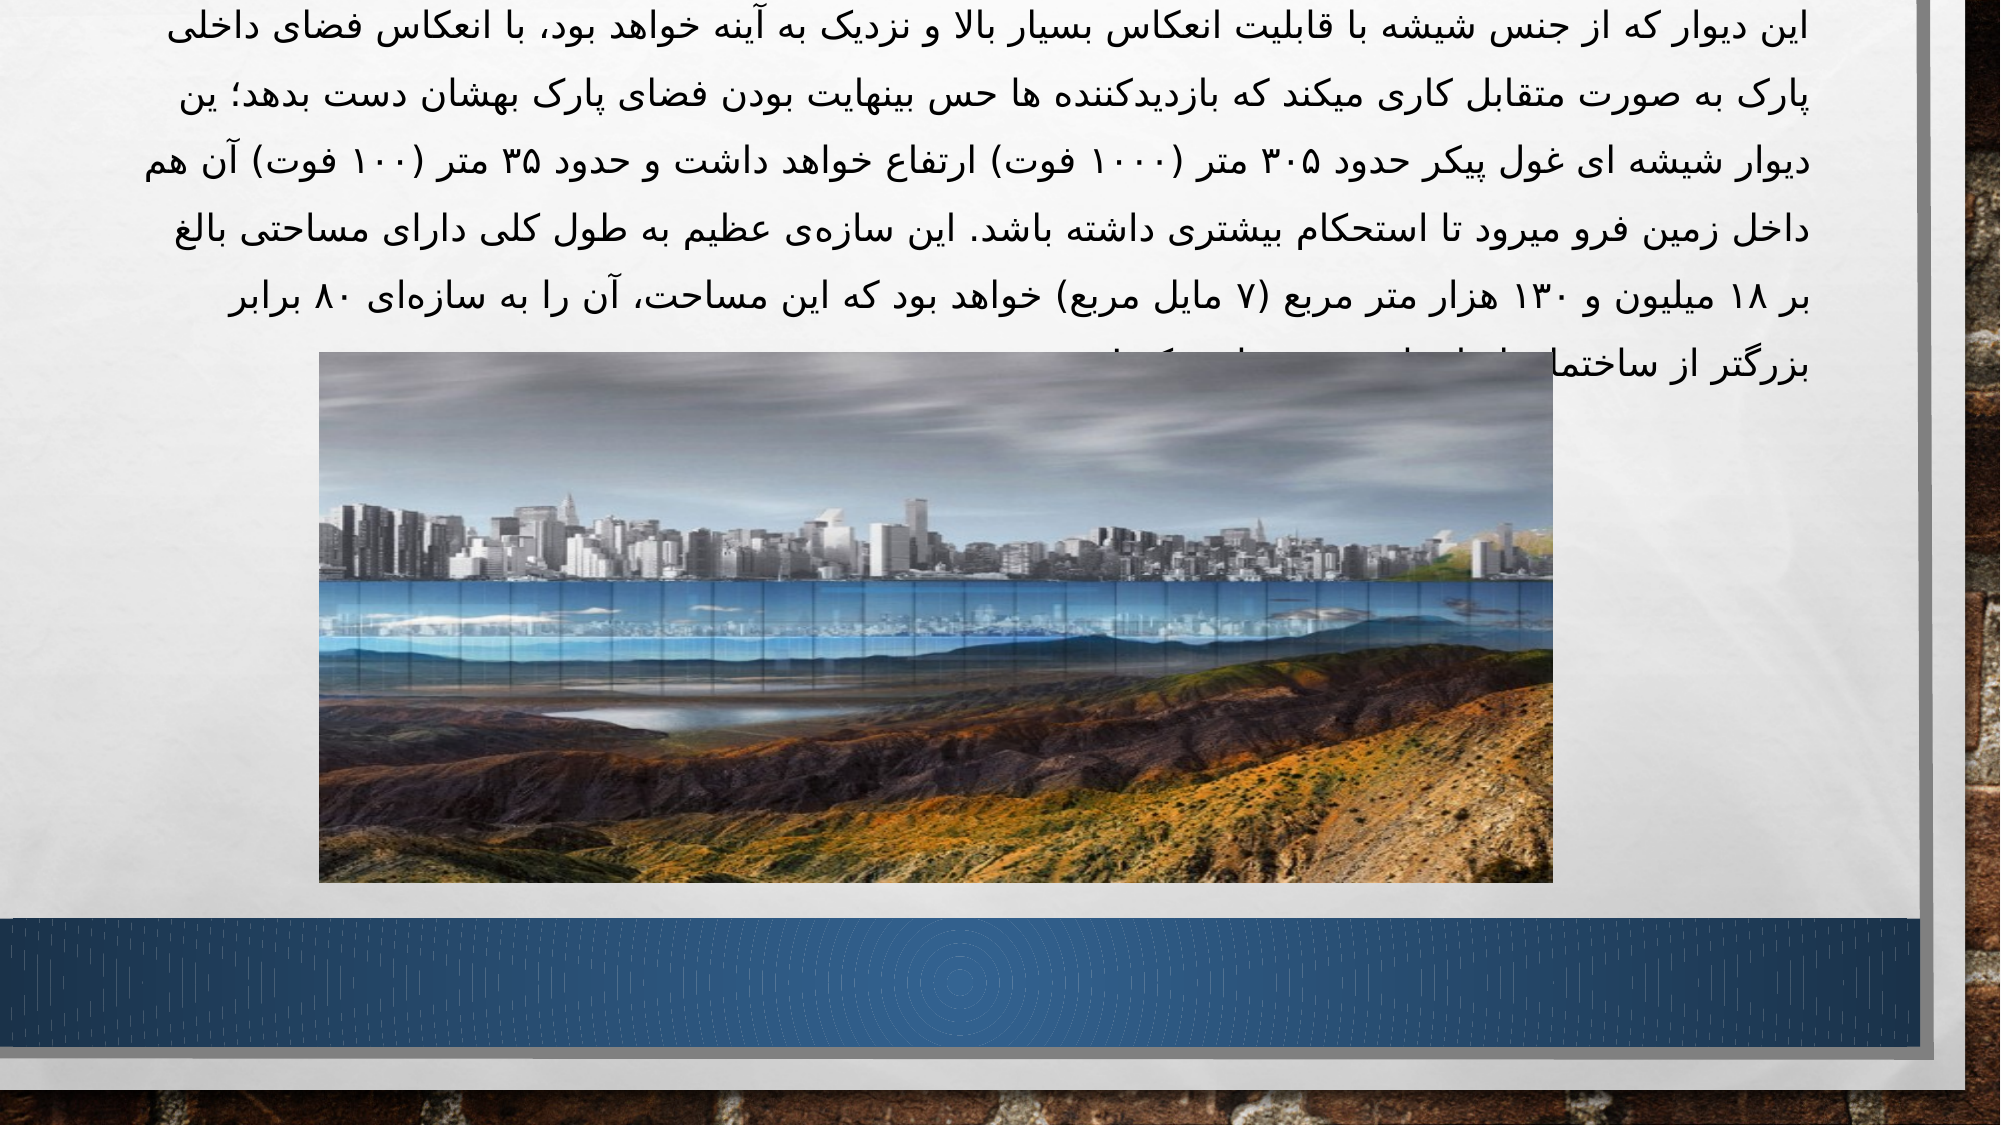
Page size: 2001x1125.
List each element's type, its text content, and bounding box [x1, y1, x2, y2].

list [318, 352, 1553, 884]
title این دیوار که از جنس شیشه با قابلیت انعکاس بسیار بالا و نزدیک به آینه خواهد بود، با انعکاس فضای داخلی پارک به صورت متقابل کاری میکند که بازدیدکننده ها حس بینهایت بودن فضای پارک بهشان دست بدهد؛ ین دیوار شیشه ای غول پیکر حدود ۳۰۵ متر (۱۰۰۰ فوت) ارتفاع خواهد داشت و حدود ۳۵ متر (۱۰۰ فوت) آن هم داخل زمین فرو میرود تا استحکام بیشتری داشته باشد. این سازه‌ی عظیم به طول کلی دارای مساحتی بالغ بر ۱۸ میلیون و ۱۳۰ هزار متر مربع (۷ مایل مربع) خواهد بود که این مساحت، آن را به سازه‌ای ۸۰ برابر بزرگتر از ساختمان امپایر استیت تبدیل میکند! [120, 68, 1827, 295]
picture [0, 0, 2000, 1125]
